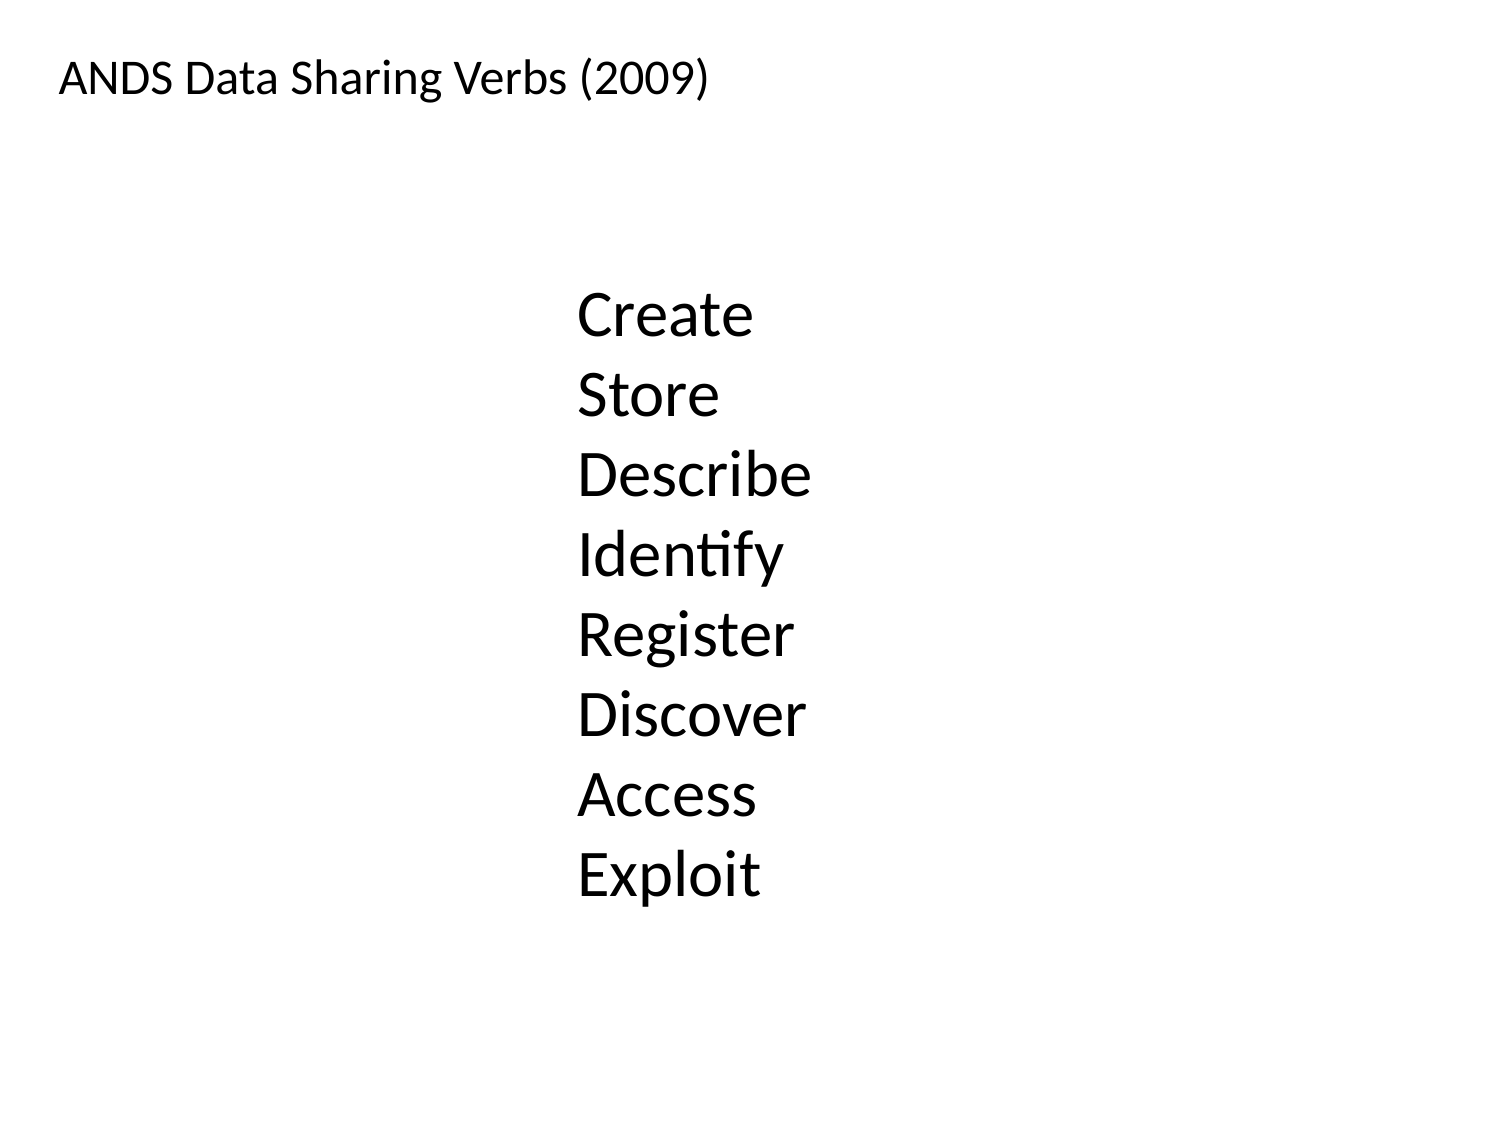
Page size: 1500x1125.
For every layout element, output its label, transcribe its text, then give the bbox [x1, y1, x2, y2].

text_box Create Store Describe Identify Register Discover Access Exploit [562, 262, 938, 917]
text_box ANDS Data Sharing Verbs (2009) [43, 37, 750, 113]
